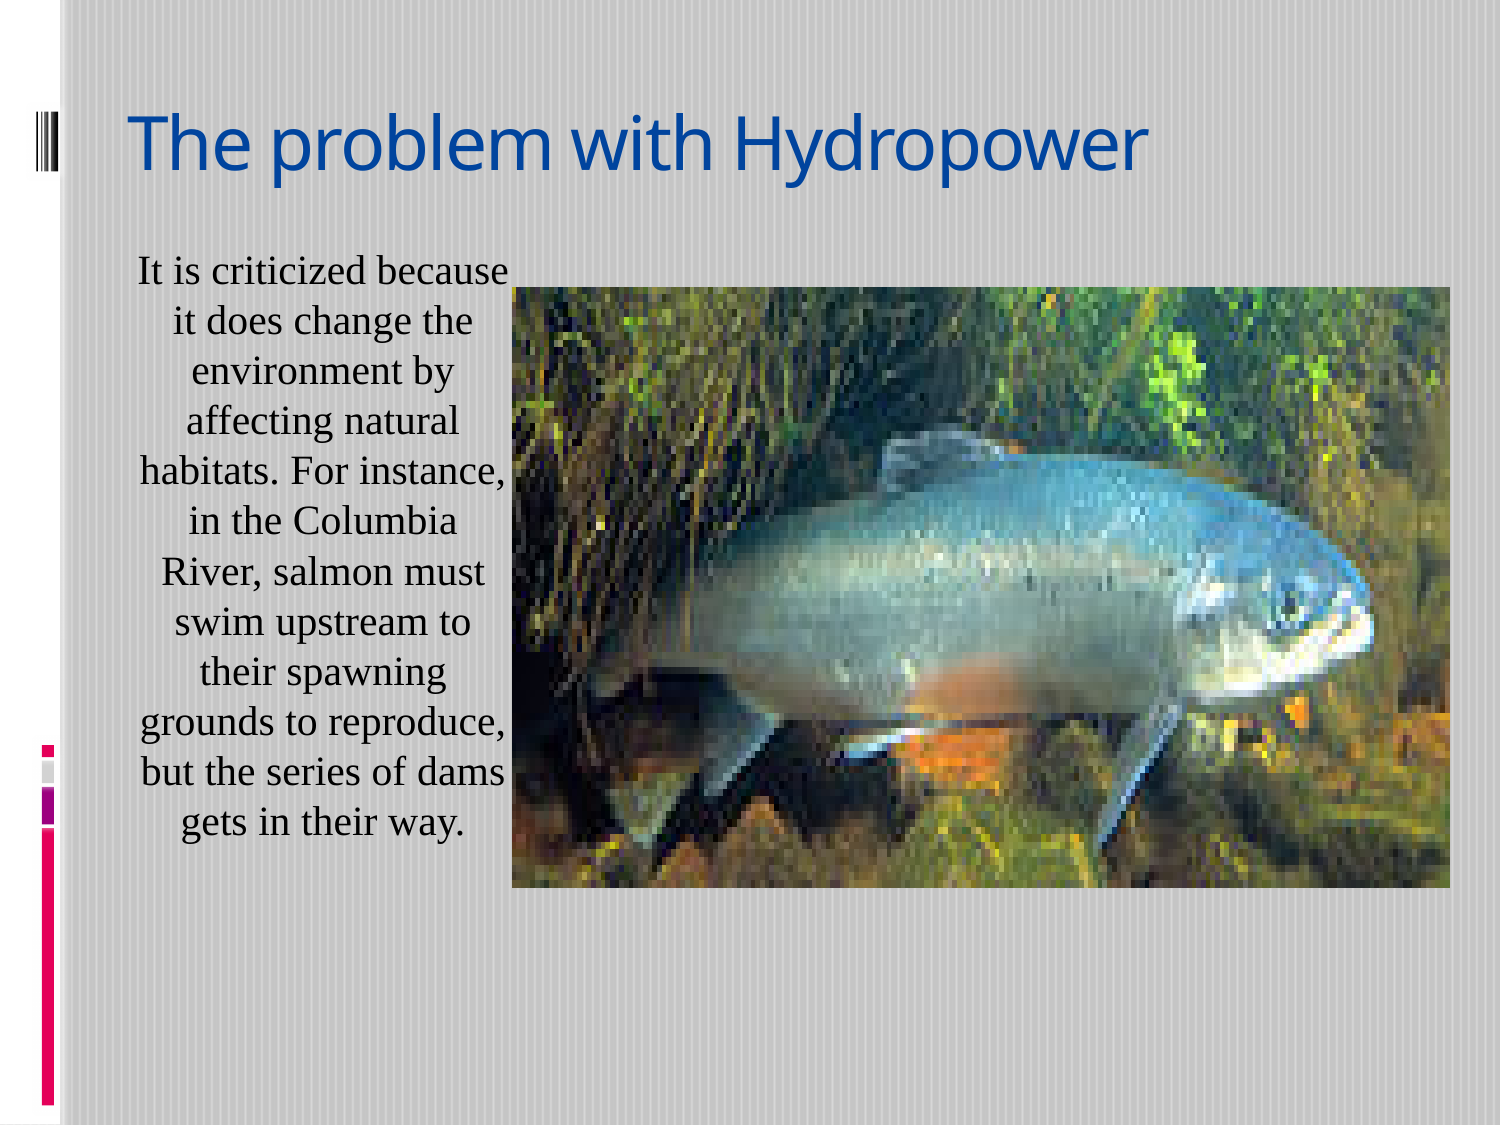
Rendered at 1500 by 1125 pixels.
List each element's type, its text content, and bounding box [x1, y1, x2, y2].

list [512, 286, 1451, 888]
title The problem with Hydropower [112, 44, 1463, 236]
list It is criticized because it does change the environment by affecting natural habitats. For instance, in the Columbia River, salmon must swim upstream to their spawning grounds to reproduce, but the series of dams gets in their way. [112, 235, 525, 986]
